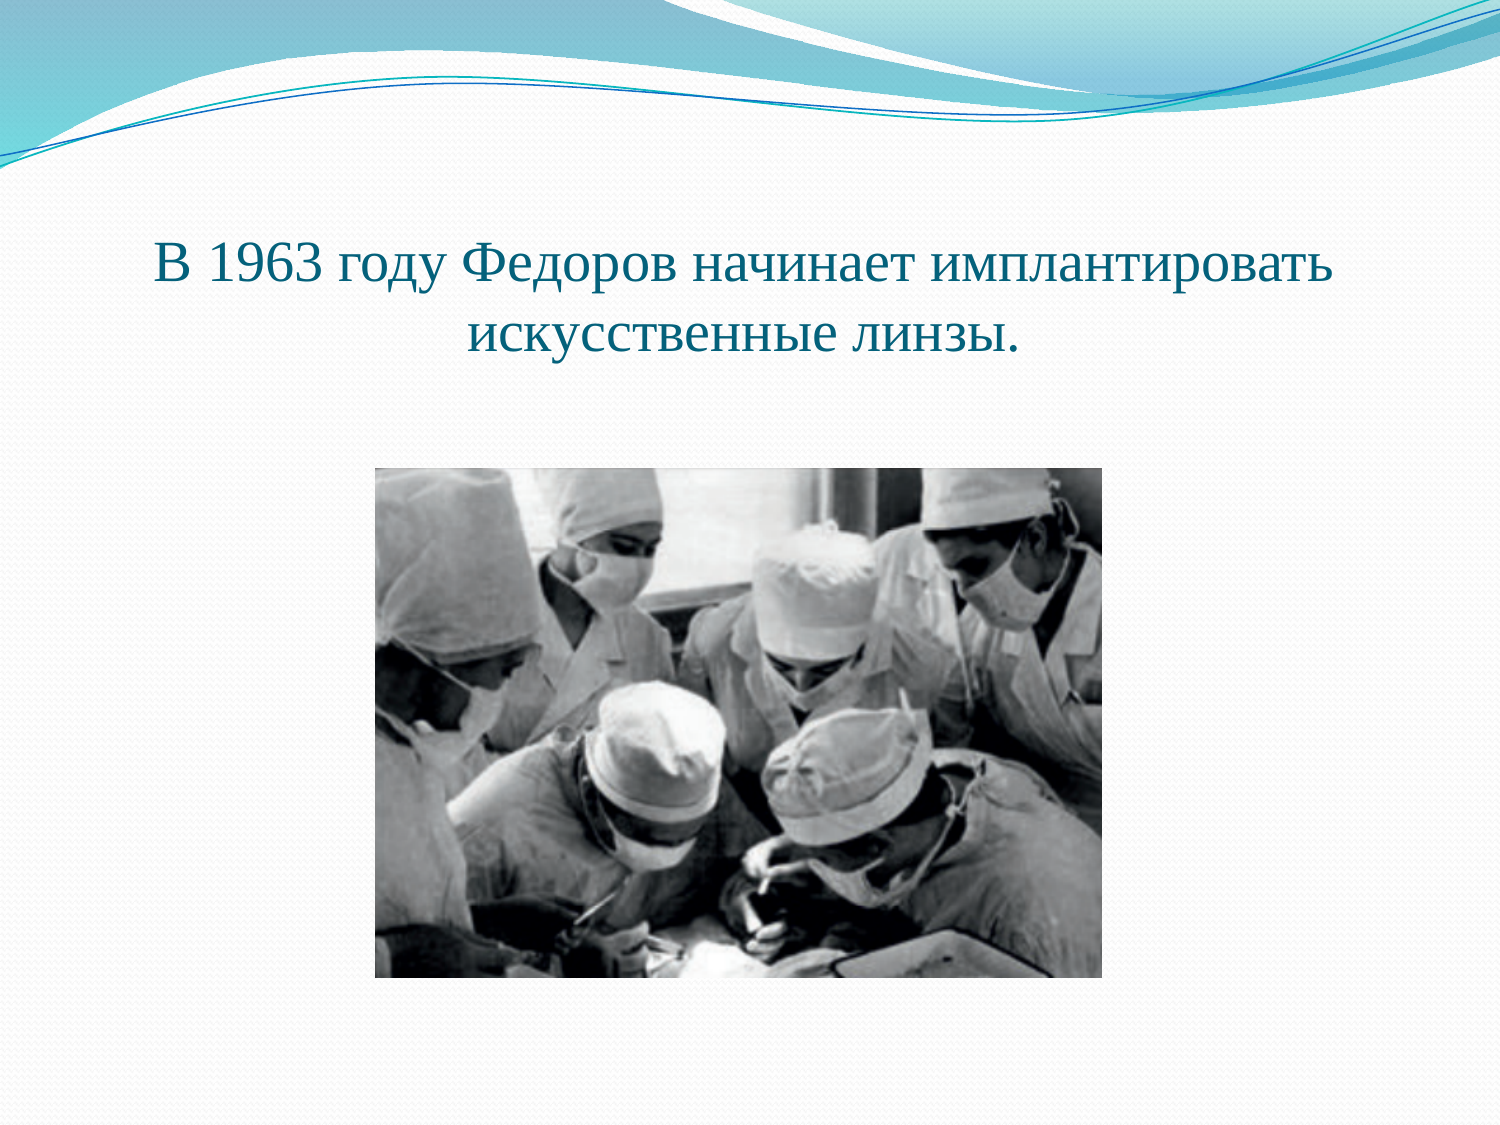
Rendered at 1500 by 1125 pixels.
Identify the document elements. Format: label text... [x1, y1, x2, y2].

title В 1963 году Федоров начинает имплантировать искусственные линзы. [140, 175, 1348, 364]
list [374, 468, 1102, 979]
